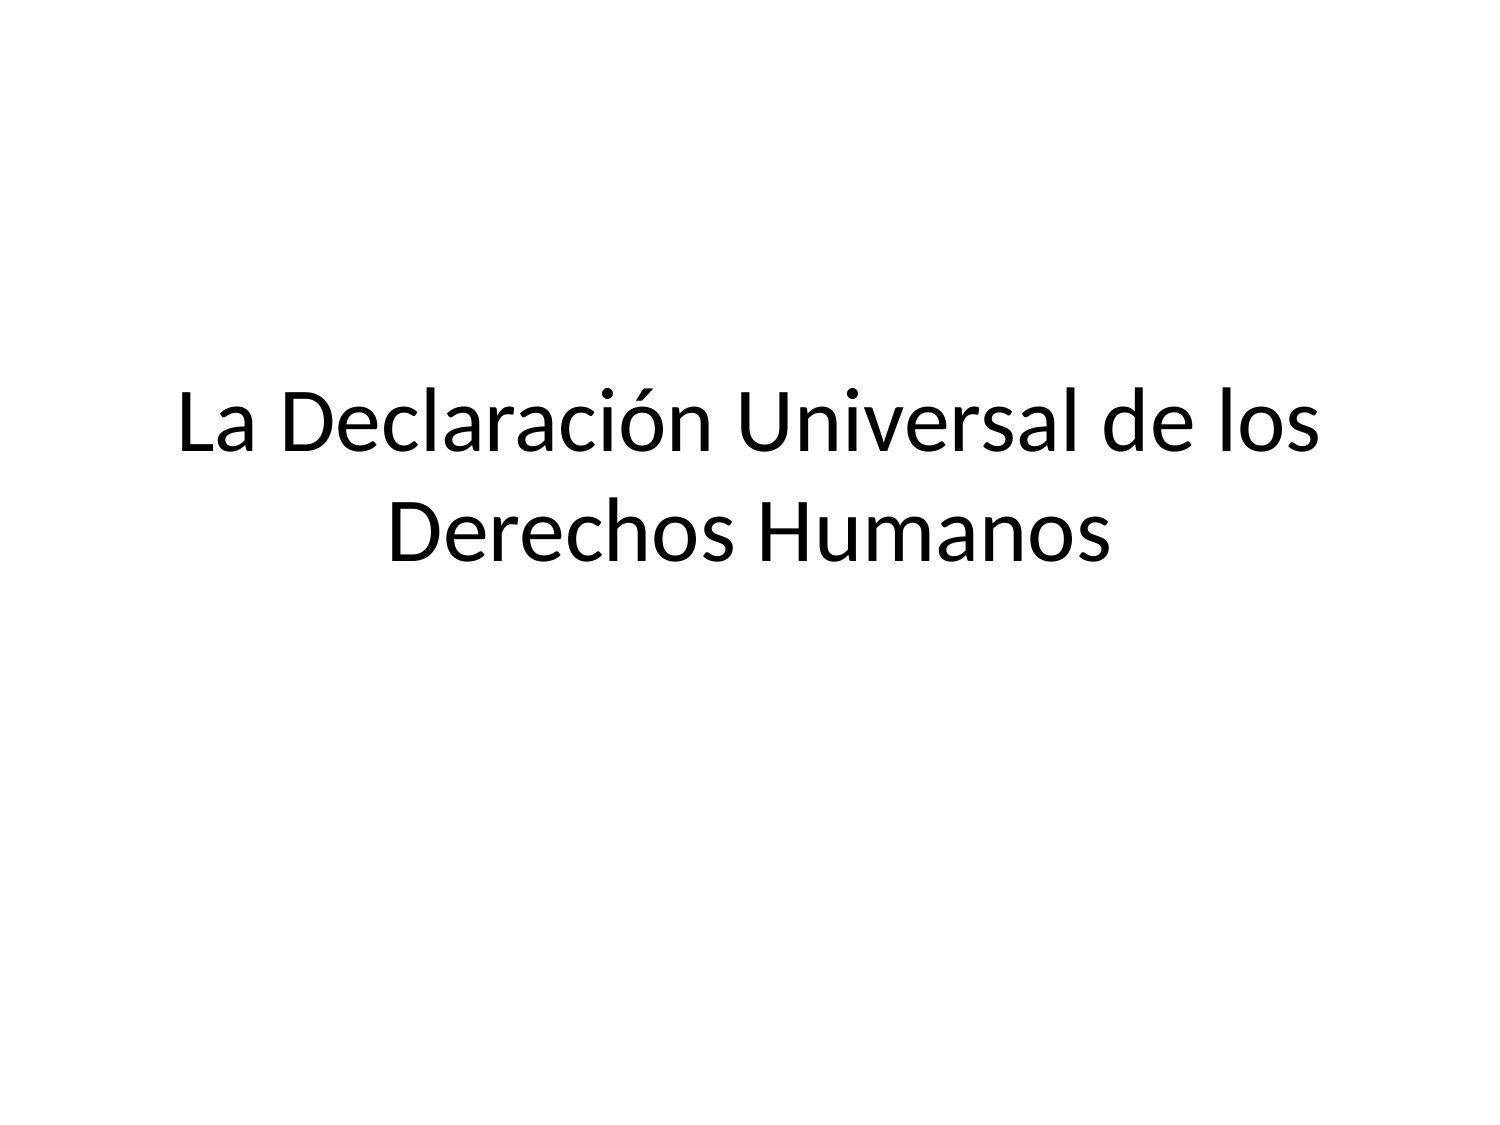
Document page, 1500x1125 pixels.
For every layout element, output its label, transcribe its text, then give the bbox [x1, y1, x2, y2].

title La Declaración Universal de los Derechos Humanos [112, 349, 1388, 591]
